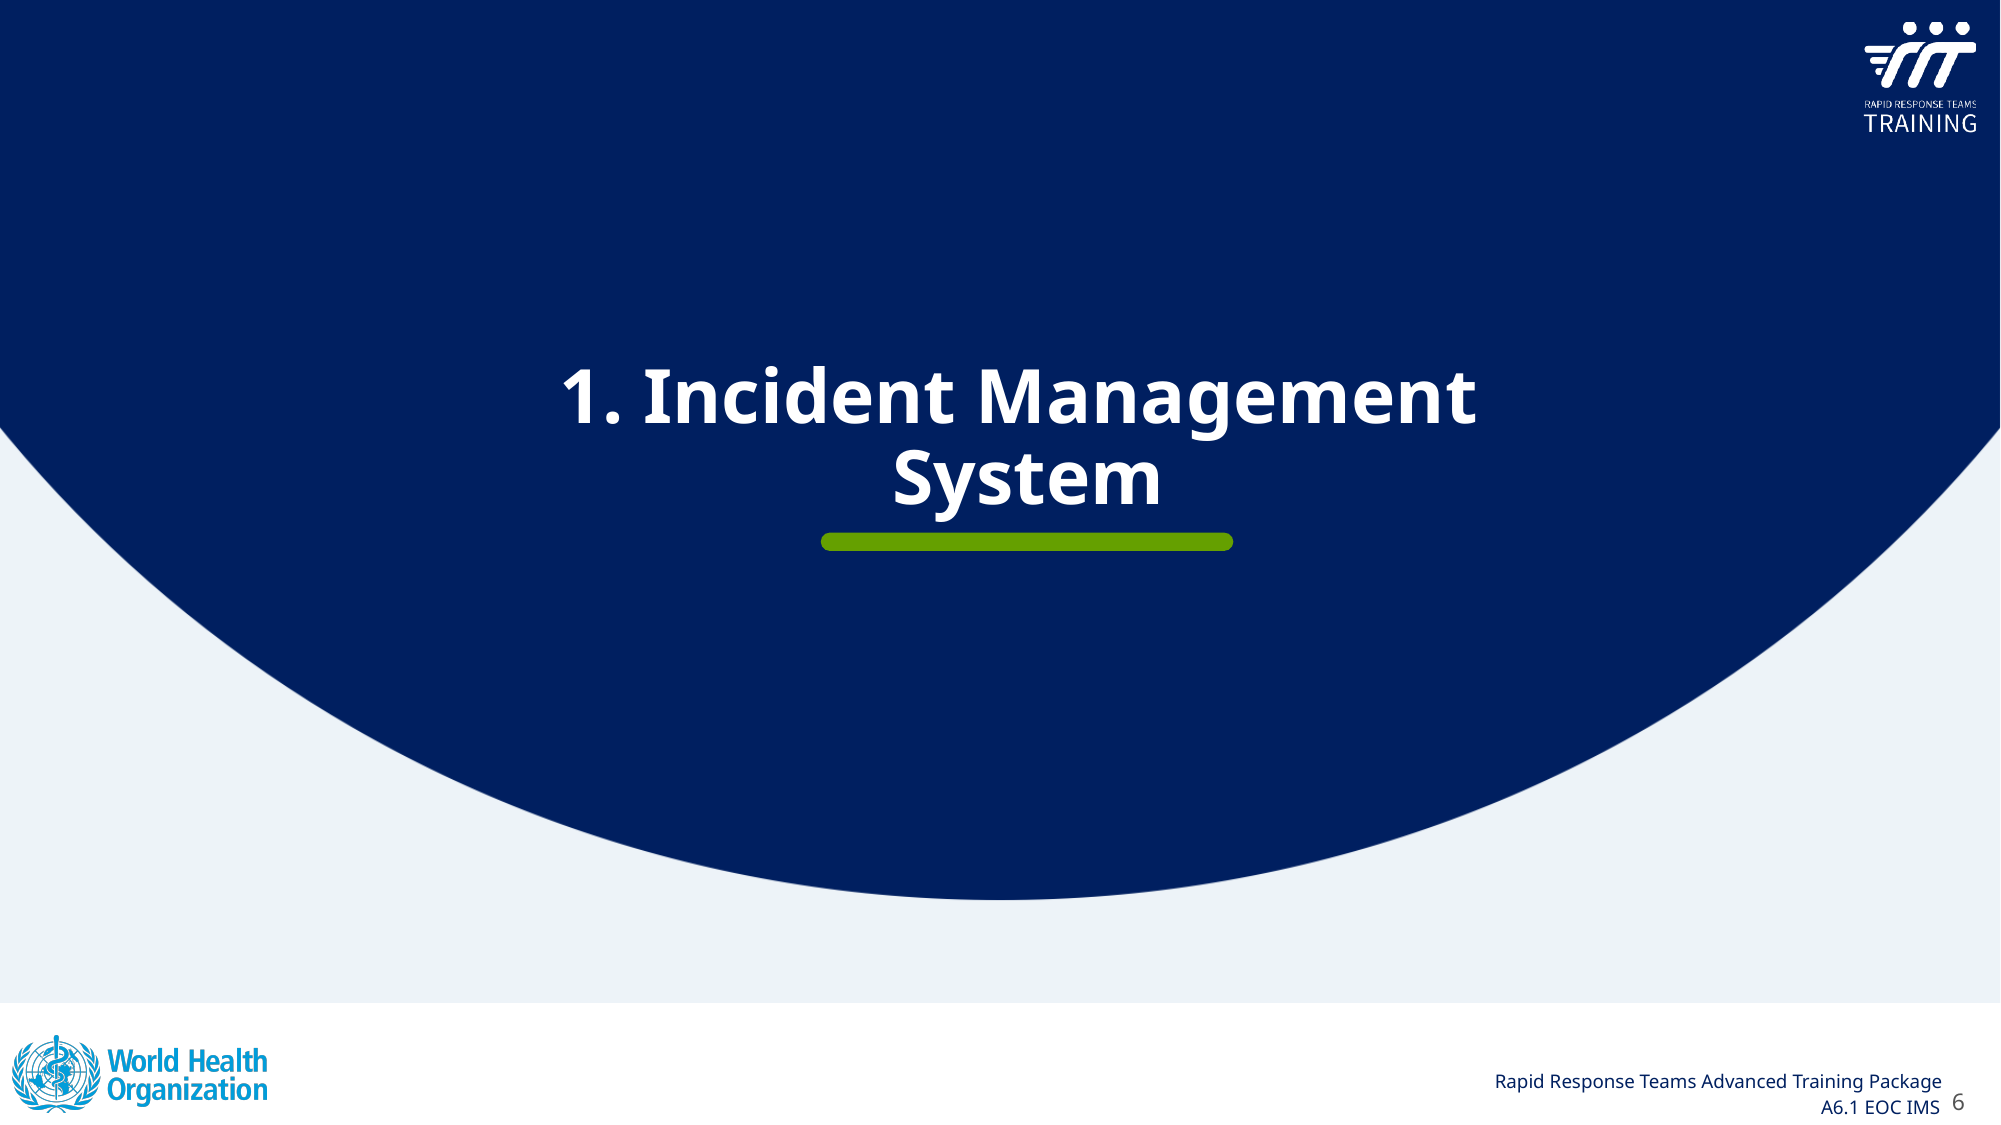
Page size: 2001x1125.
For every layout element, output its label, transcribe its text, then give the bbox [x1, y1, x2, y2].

list 1. Incident Management System [97, 285, 1960, 594]
picture [12, 1035, 267, 1113]
picture [12, 1083, 48, 1113]
picture [58, 1050, 64, 1058]
picture [0, 0, 2001, 1003]
slide_number 6 [1882, 1037, 1916, 1092]
